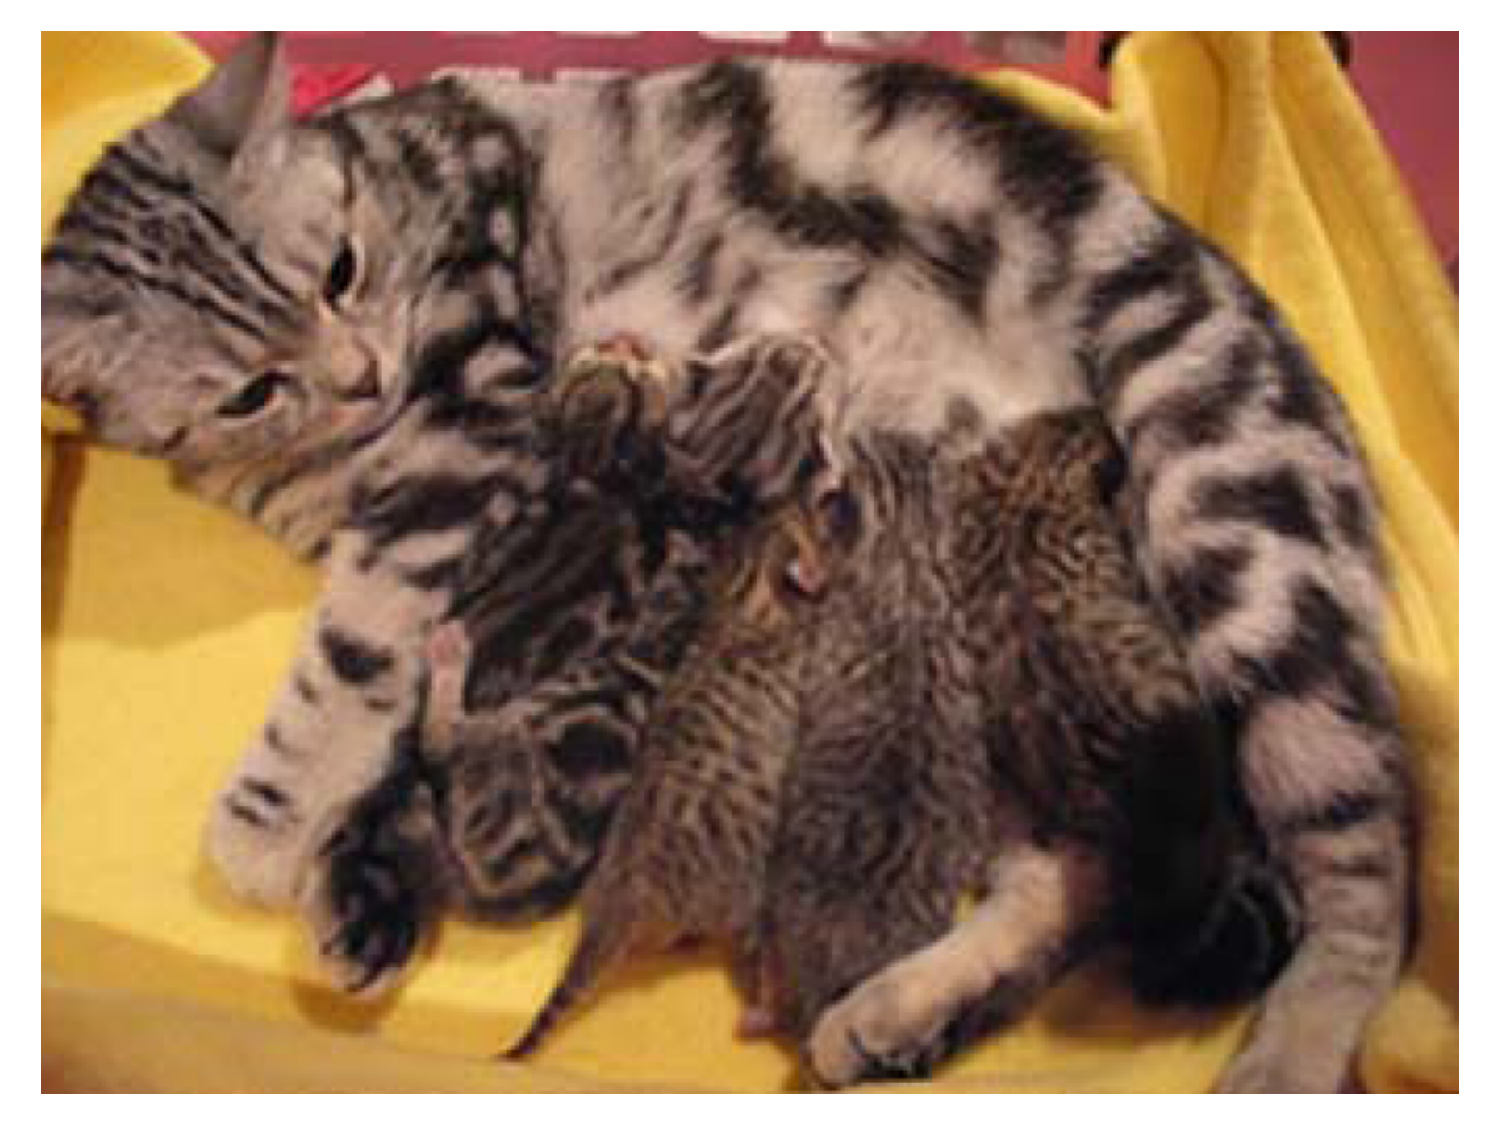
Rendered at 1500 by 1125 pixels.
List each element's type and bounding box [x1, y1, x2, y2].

picture [41, 30, 1459, 1094]
